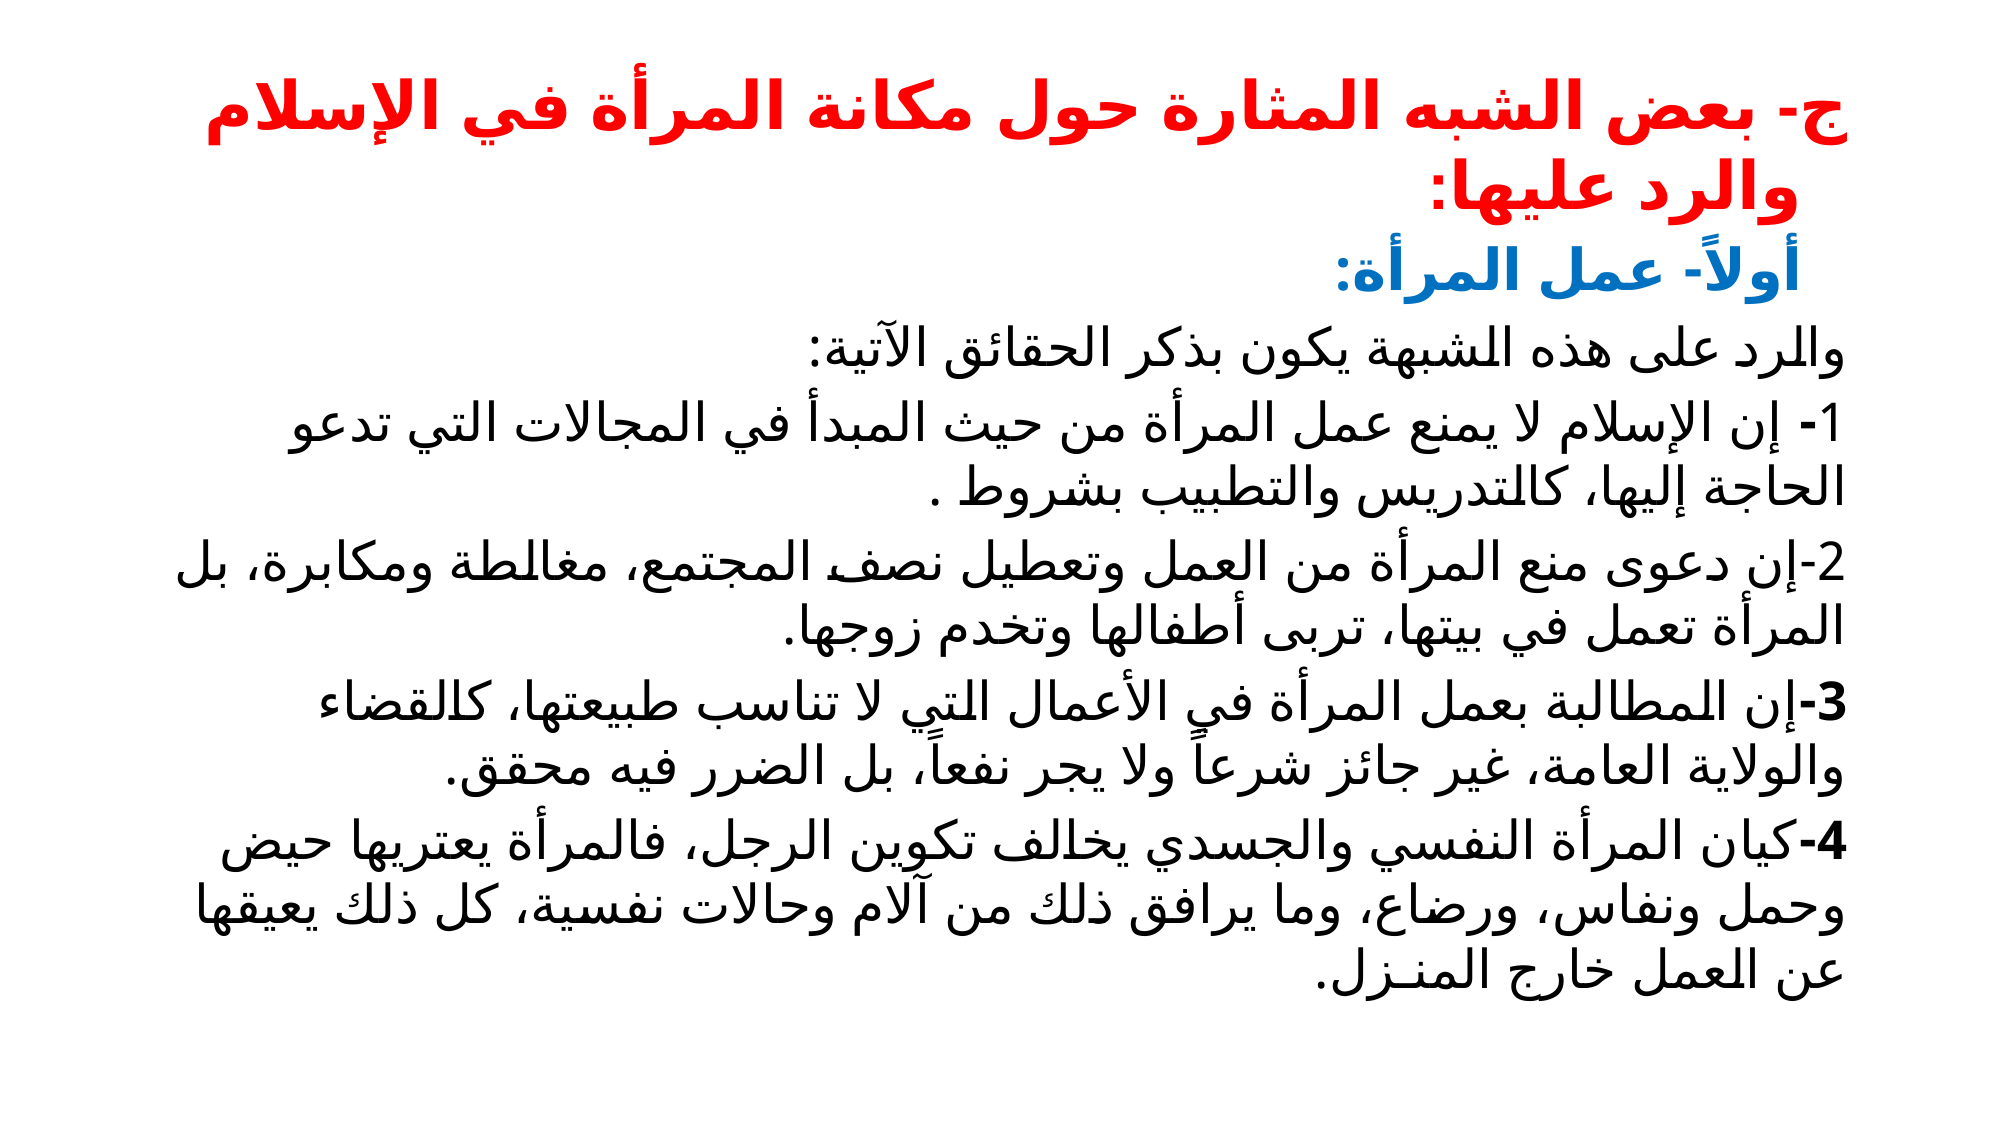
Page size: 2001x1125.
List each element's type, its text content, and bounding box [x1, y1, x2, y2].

title ج- بعض الشبه المثارة حول مكانة المرأة في الإسلام والرد عليها: [137, 59, 1863, 224]
list أولاً- عمل المرأة: والرد على هذه الشبهة يكون بذكر الحقائق الآتية: 1- إن الإسلام لا يمنع عمل المرأة من حيث المبدأ في المجالات التي تدعو الحاجة إليها، كالتدريس والتطبيب بشروط . 2-إن دعوى منع المرأة من العمل وتعطيل نصف المجتمع، مغالطة ومكابرة، بل المرأة تعمل في بيتها، تربى أطفالها وتخدم زوجها. 3-إن المطالبة بعمل المرأة في الأعمال التي لا تناسب طبيعتها، كالقضاء والولاية العامة، غير جائز شرعاً ولا يجر نفعاً، بل الضرر فيه محقق. 4-كيان المرأة النفسي والجسدي يخالف تكوين الرجل، فالمرأة يعتريها حيض وحمل ونفاس، ورضاع، وما يرافق ذلك من آلام وحالات نفسية، كل ذلك يعيقها عن العمل خارج المنـزل. [137, 224, 1863, 1014]
